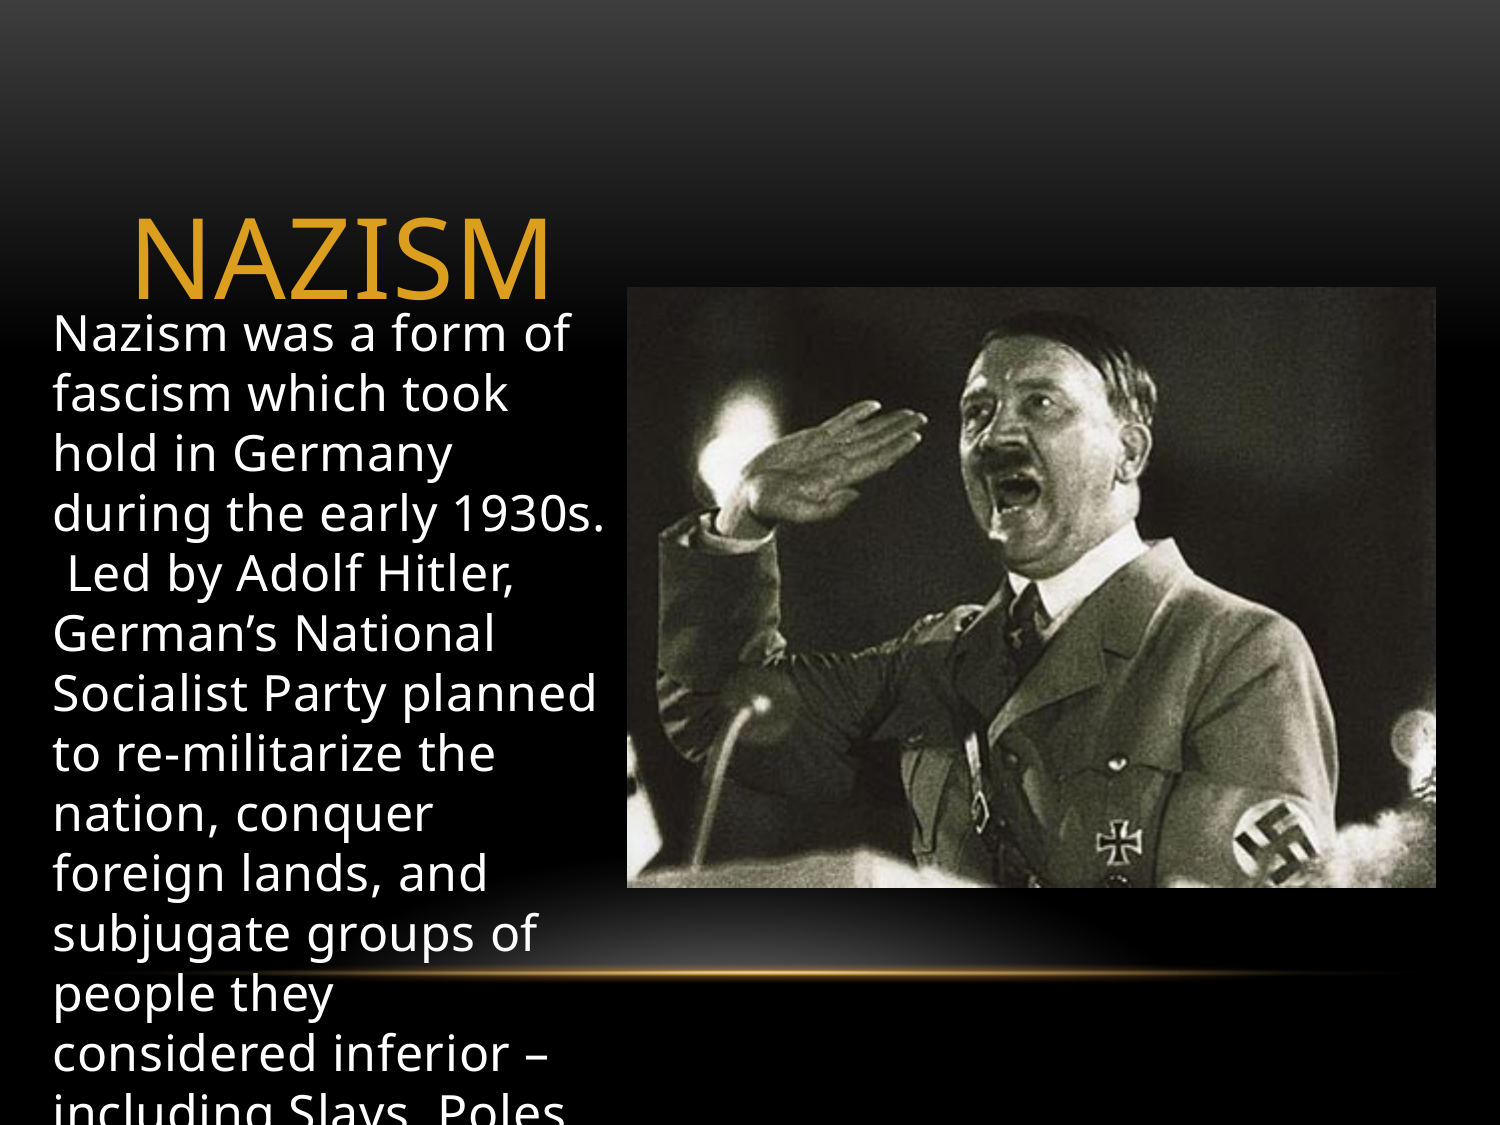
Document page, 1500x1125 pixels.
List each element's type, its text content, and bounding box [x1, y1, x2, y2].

title NAZISM [99, 149, 588, 299]
list Nazism was a form of fascism which took hold in Germany during the early 1930s. Led by Adolf Hitler, German’s National Socialist Party planned to re-militarize the nation, conquer foreign lands, and subjugate groups of people they considered inferior – including Slavs, Poles, Gypsies, and especially Jewish people, who they blamed for all the political and economic troubles of Germany. [37, 299, 625, 938]
picture [0, 0, 1500, 1125]
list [626, 287, 1436, 888]
